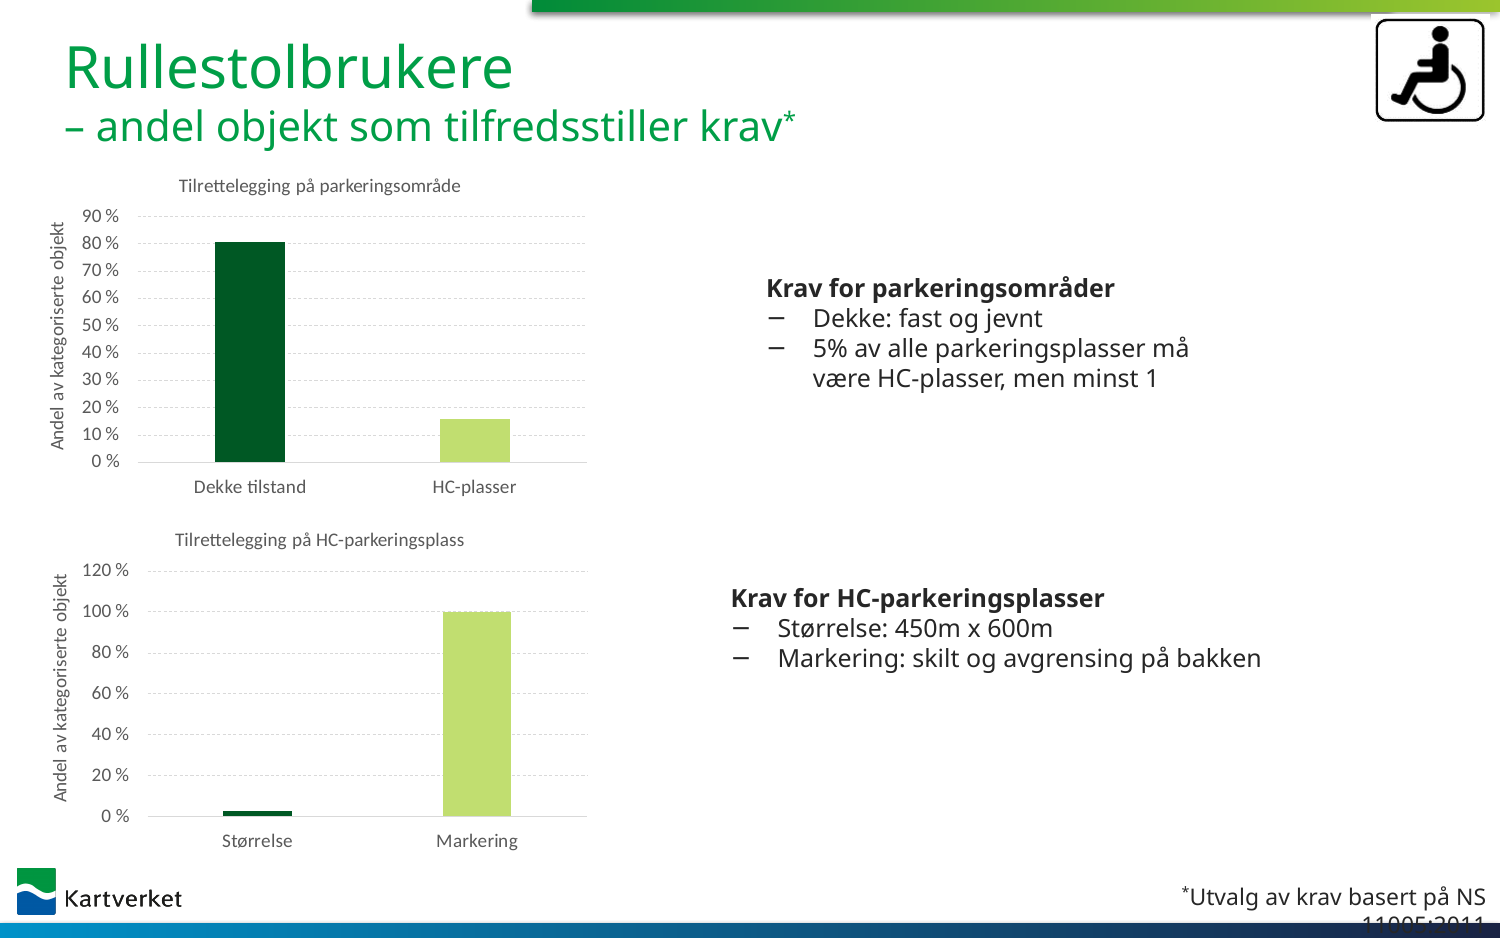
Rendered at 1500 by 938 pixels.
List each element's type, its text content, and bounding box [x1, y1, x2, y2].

text_box Rullestolbrukere – andel objekt som tilfredsstiller krav* [49, 23, 1431, 158]
text_box Krav for HC-parkeringsplasser Størrelse: 450m x 600m Markering: skilt og avgrensing på bakken [715, 574, 1278, 680]
text_box *Utvalg av krav basert på NS 11005:2011 [1068, 873, 1500, 938]
picture [1371, 13, 1491, 127]
picture [41, 520, 598, 859]
text_box Krav for parkeringsområder Dekke: fast og jevnt 5% av alle parkeringsplasser må være HC-plasser, men minst 1 [751, 264, 1232, 400]
picture [41, 166, 598, 505]
